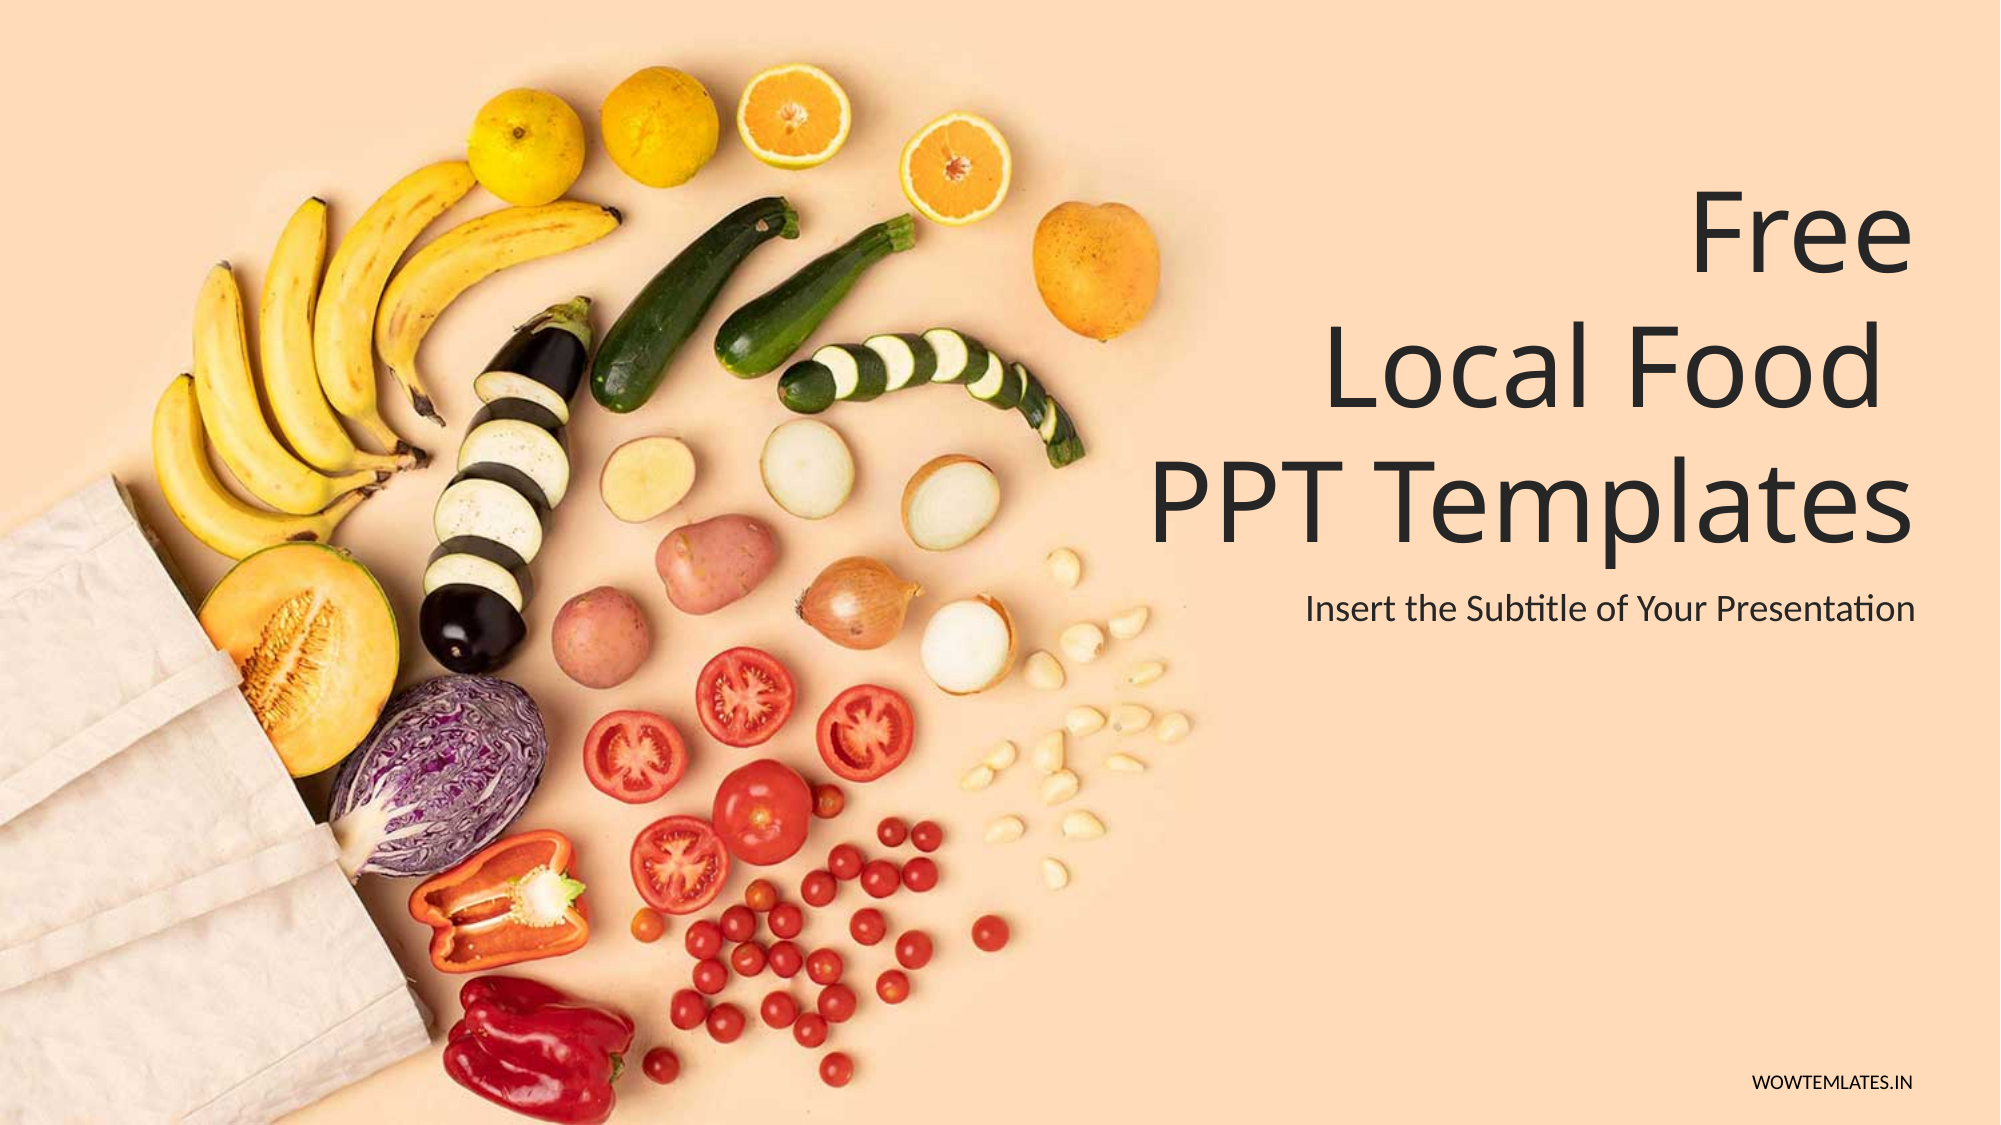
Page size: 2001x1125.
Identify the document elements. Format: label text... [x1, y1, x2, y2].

text_box Insert the Subtitle of Your Presentation [735, 575, 1931, 637]
picture [0, 0, 2001, 1125]
text_box WOWTEMLATES.IN [1079, 1060, 1928, 1101]
text_box Free Local Food PPT Templates [735, 153, 1931, 573]
